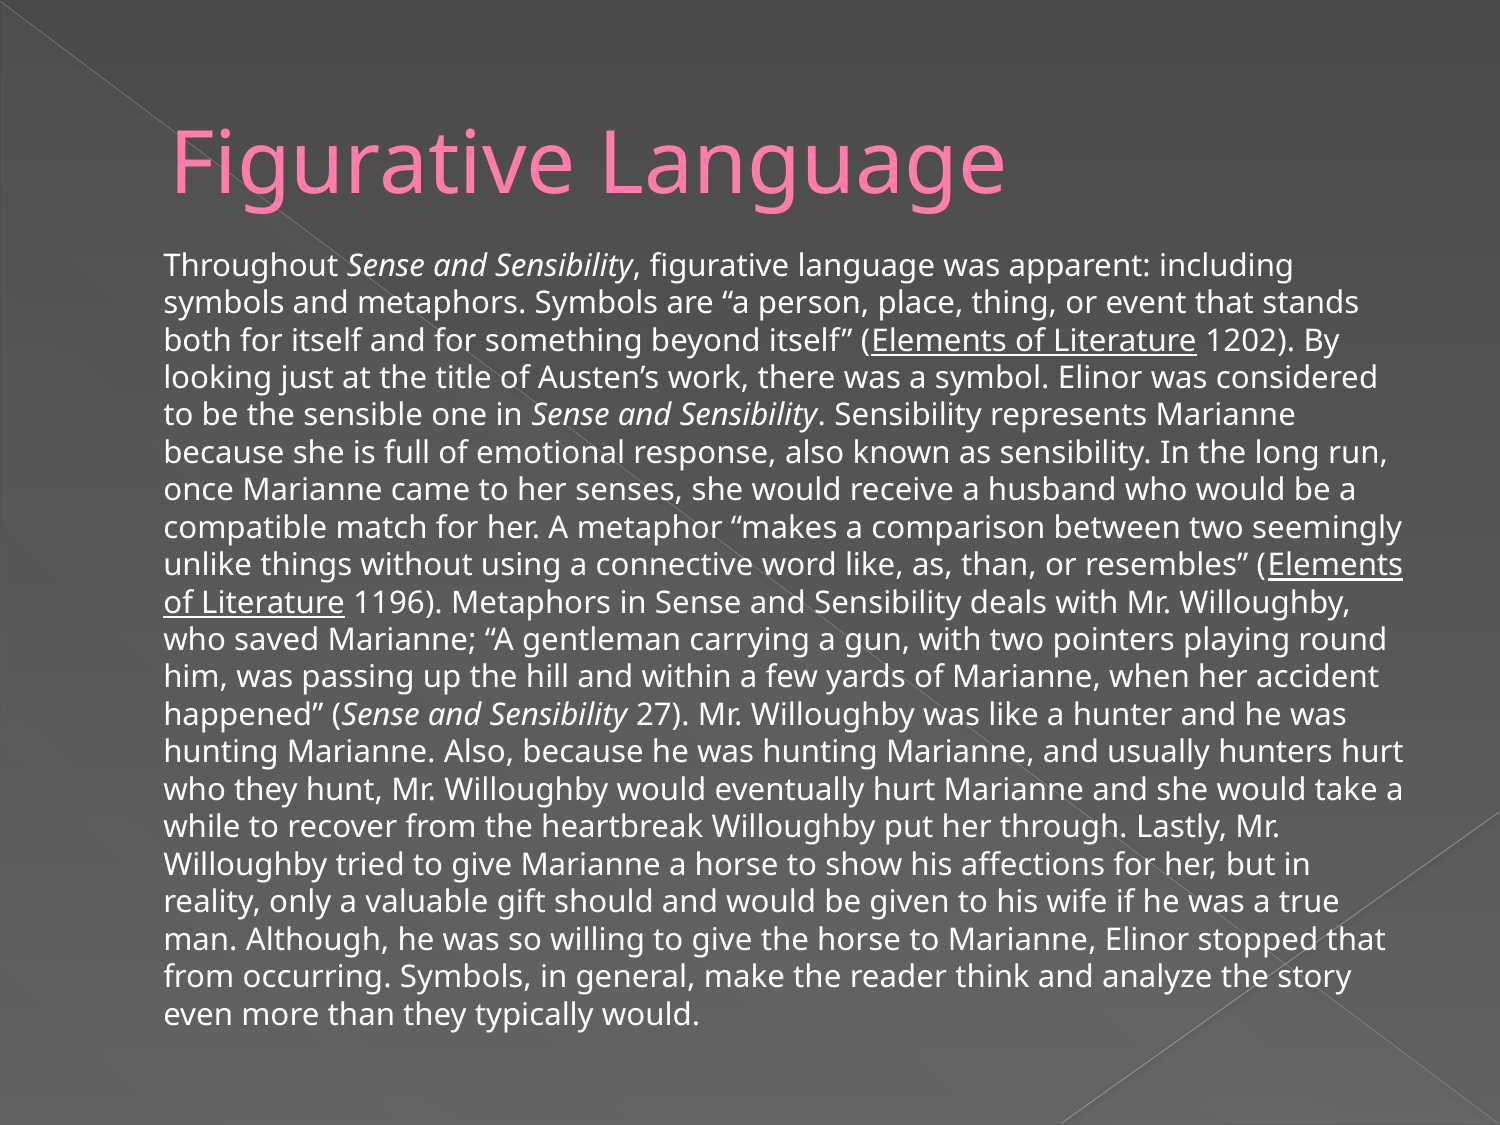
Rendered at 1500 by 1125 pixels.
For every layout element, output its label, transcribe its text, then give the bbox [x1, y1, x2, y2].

list Throughout Sense and Sensibility, figurative language was apparent: including symbols and metaphors. Symbols are “a person, place, thing, or event that stands both for itself and for something beyond itself” (Elements of Literature 1202). By looking just at the title of Austen’s work, there was a symbol. Elinor was considered to be the sensible one in Sense and Sensibility. Sensibility represents Marianne because she is full of emotional response, also known as sensibility. In the long run, once Marianne came to her senses, she would receive a husband who would be a compatible match for her. A metaphor “makes a comparison between two seemingly unlike things without using a connective word like, as, than, or resembles” (Elements of Literature 1196). Metaphors in Sense and Sensibility deals with Mr. Willoughby, who saved Marianne; “A gentleman carrying a gun, with two pointers playing round him, was passing up the hill and within a few yards of Marianne, when her accident happened” (Sense and Sensibility 27). Mr. Willoughby was like a hunter and he was hunting Marianne. Also, because he was hunting Marianne, and usually hunters hurt who they hunt, Mr. Willoughby would eventually hurt Marianne and she would take a while to recover from the heartbreak Willoughby put her through. Lastly, Mr. Willoughby tried to give Marianne a horse to show his affections for her, but in reality, only a valuable gift should and would be given to his wife if he was a true man. Although, he was so willing to give the horse to Marianne, Elinor stopped that from occurring. Symbols, in general, make the reader think and analyze the story even more than they typically would. [75, 237, 1425, 1059]
title Figurative Language [75, 43, 1425, 237]
